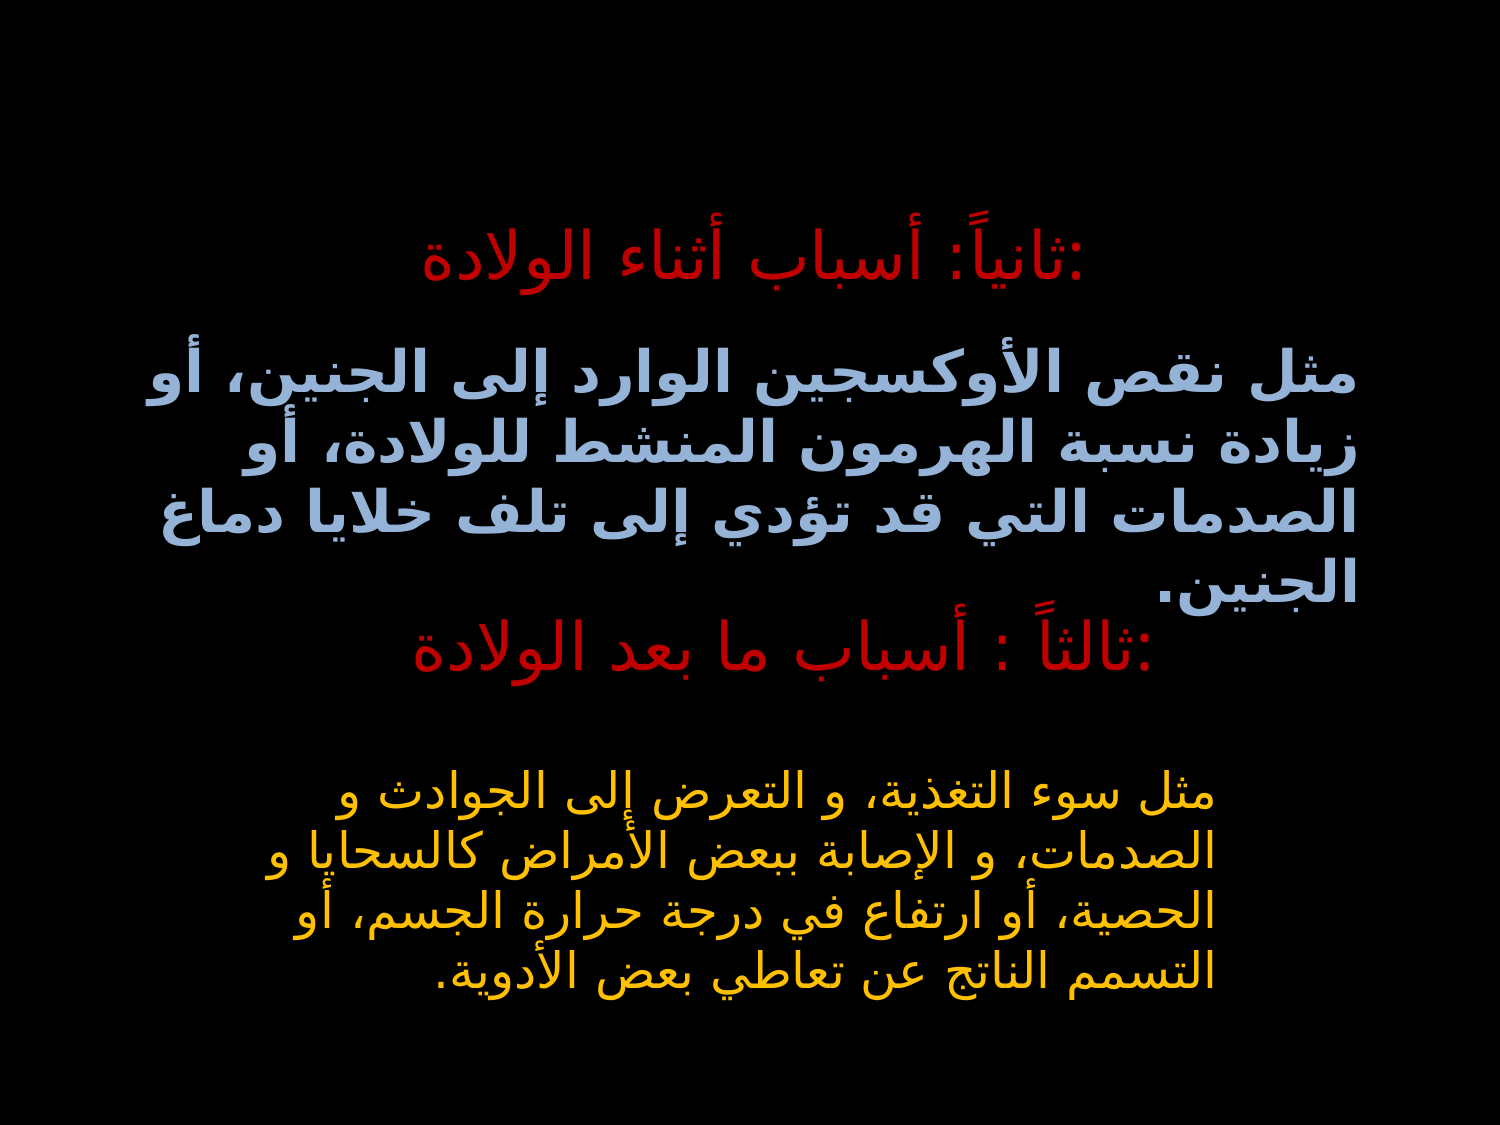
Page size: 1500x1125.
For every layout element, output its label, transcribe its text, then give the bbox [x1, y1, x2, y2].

text_box ثالثاً : أسباب ما بعد الولادة: [396, 596, 1186, 691]
title مثل نقص الأوكسجين الوارد إلى الجنين، أو زيادة نسبة الهرمون المنشط للولادة، أو الصدمات التي قد تؤدي إلى تلف خلايا دماغ الجنين. [100, 326, 1376, 682]
text_box مثل سوء التغذية، و التعرض إلى الجوادث و الصدمات، و الإصابة ببعض الأمراض كالسحايا و الحصية، أو ارتفاع في درجة حرارة الجسم، أو التسمم الناتج عن تعاطي بعض الأدوية. [147, 751, 1233, 1067]
list ثانياً: أسباب أثناء الولادة: [123, 0, 1399, 301]
